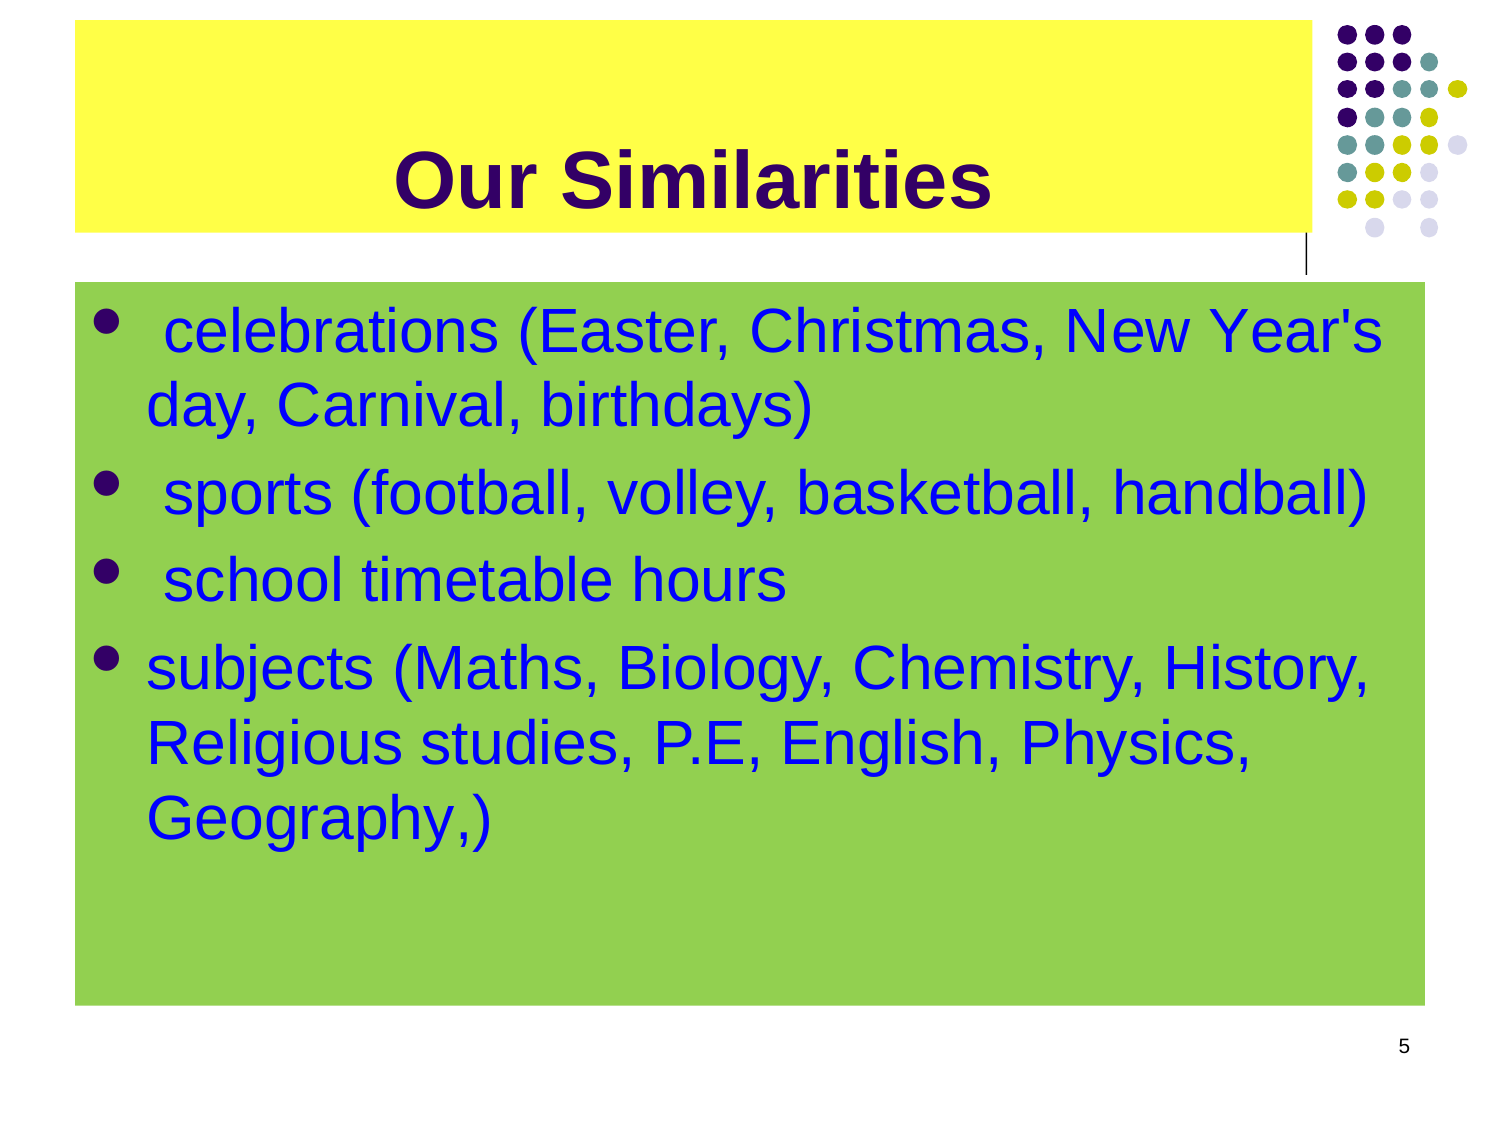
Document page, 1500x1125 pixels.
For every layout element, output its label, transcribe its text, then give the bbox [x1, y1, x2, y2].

slide_number 5 [1074, 1024, 1426, 1101]
list celebrations (Easter, Christmas, New Year's day, Carnival, birthdays) sports (football, volley, basketball, handball) school timetable hours subjects (Maths, Biology, Chemistry, History, Religious studies, P.E, English, Physics, Geography,) [75, 282, 1425, 1006]
title Our Similarities [75, 20, 1313, 233]
